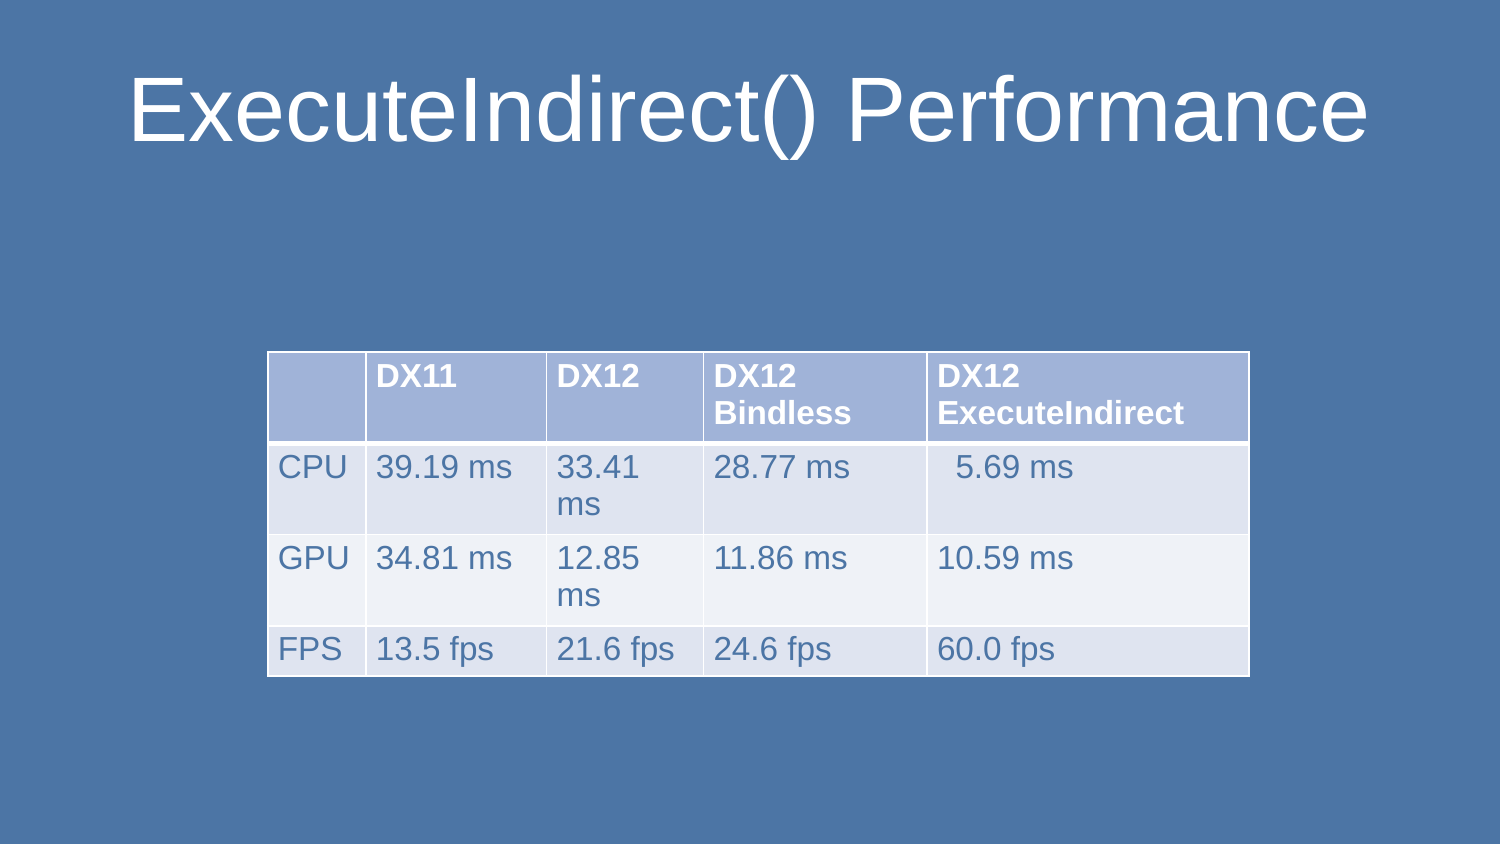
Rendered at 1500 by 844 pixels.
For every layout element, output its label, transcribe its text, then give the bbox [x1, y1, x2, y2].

table_cell 5.69 ms [928, 446, 1248, 534]
title ExecuteIndirect() Performance [75, 33, 1425, 175]
table_cell 21.6 fps [547, 627, 703, 675]
table_cell 13.5 fps [367, 627, 546, 675]
table_cell 12.85 ms [547, 535, 703, 625]
table_header DX12 ExecuteIndirect [928, 353, 1248, 441]
table_header DX12 [547, 353, 703, 441]
table_cell 60.0 fps [928, 627, 1248, 675]
table_cell 24.6 fps [704, 627, 926, 675]
table_cell CPU [269, 446, 365, 534]
table_cell 11.86 ms [704, 535, 926, 625]
table_cell 10.59 ms [928, 535, 1248, 625]
table_cell 28.77 ms [704, 446, 926, 534]
table_cell 33.41 ms [547, 446, 703, 534]
table_cell 39.19 ms [367, 446, 546, 534]
table_cell 34.81 ms [367, 535, 546, 625]
table_header DX12 Bindless [704, 353, 926, 441]
table_cell FPS [269, 627, 365, 675]
table_cell GPU [269, 535, 365, 625]
table_header [269, 353, 365, 441]
table_header DX11 [367, 353, 546, 441]
